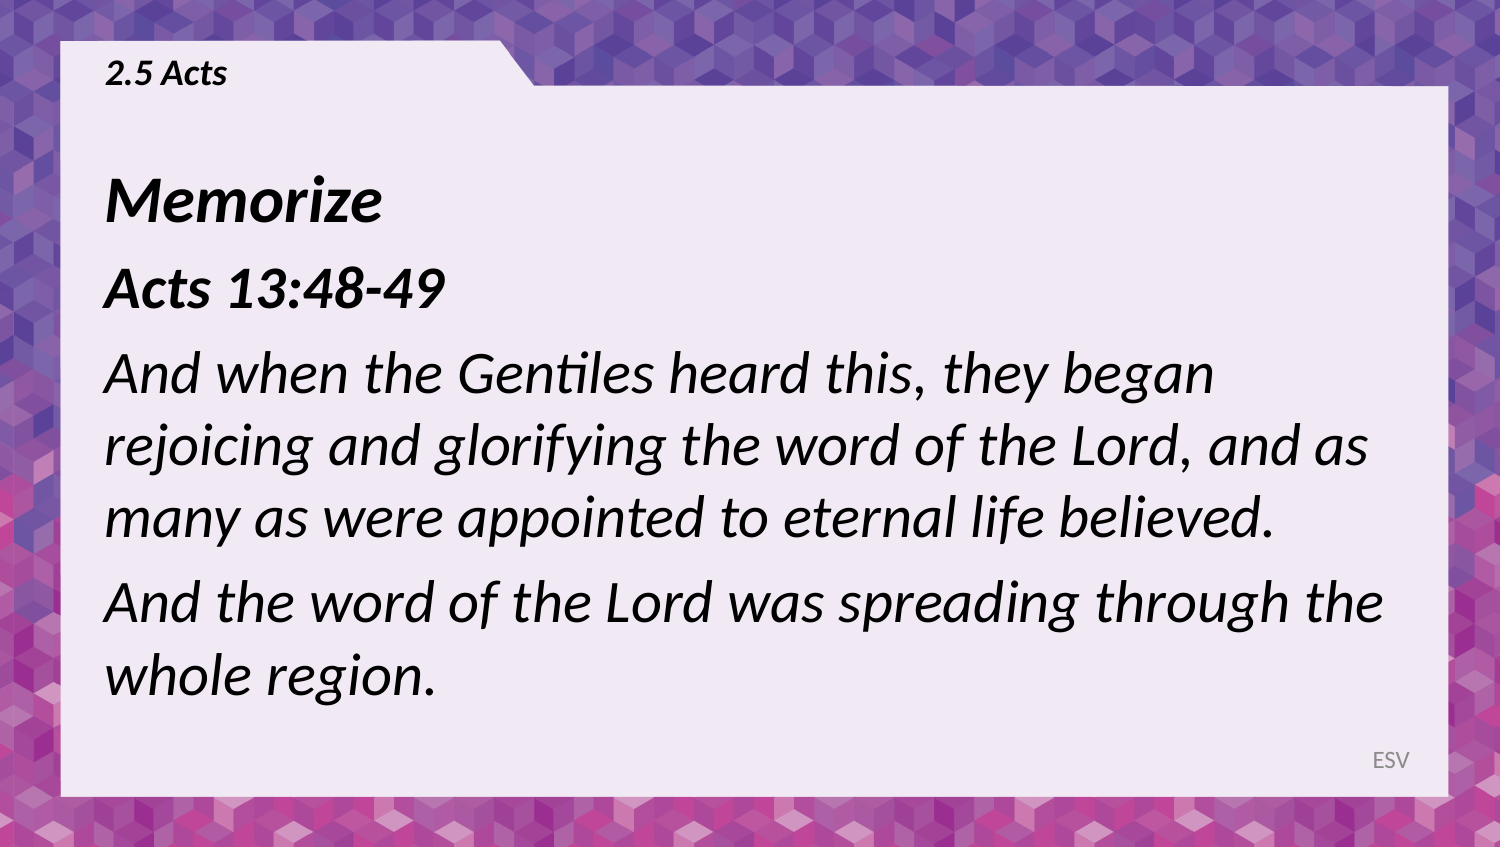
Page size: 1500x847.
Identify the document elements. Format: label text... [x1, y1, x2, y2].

list Memorize Acts 13:48-49 And when the Gentiles heard this, they began rejoicing and glorifying the word of the Lord, and as many as were appointed to eternal life believed. And the word of the Lord was spreading through the whole region. [89, 141, 1403, 722]
picture [0, 0, 1500, 847]
footer ESV [950, 736, 1425, 782]
title 2.5 Acts [89, 33, 1420, 108]
